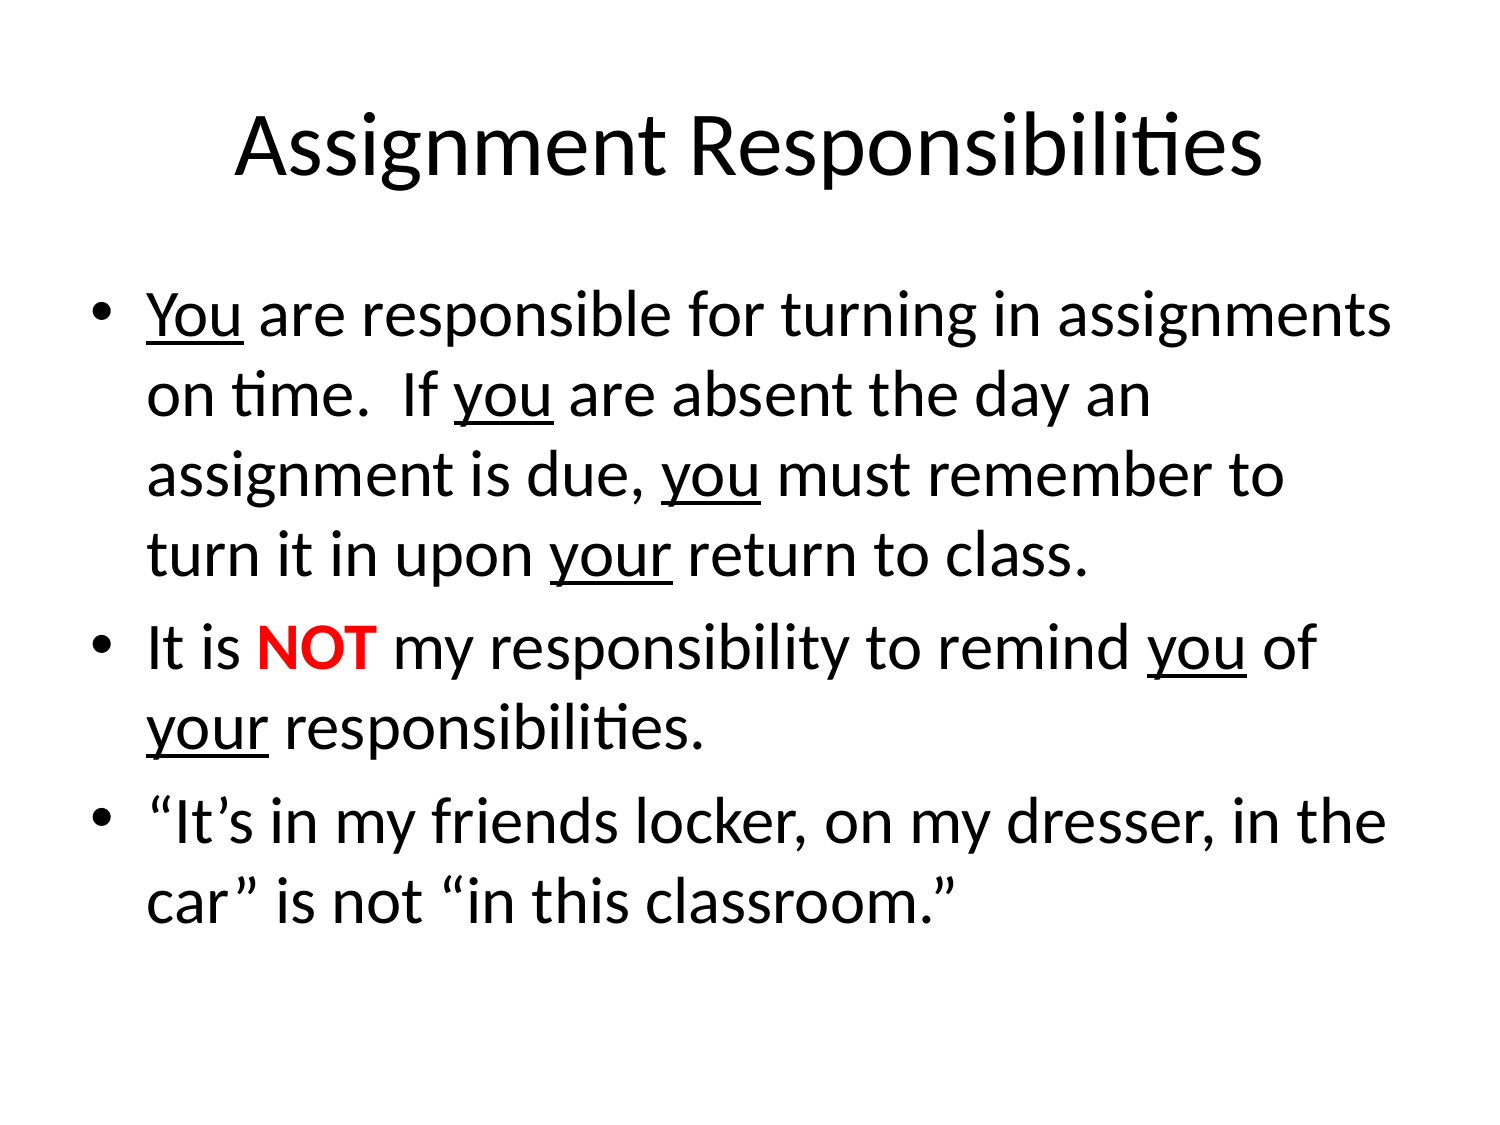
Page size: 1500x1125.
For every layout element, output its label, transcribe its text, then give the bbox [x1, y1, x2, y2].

title Assignment Responsibilities [75, 45, 1425, 233]
list You are responsible for turning in assignments on time. If you are absent the day an assignment is due, you must remember to turn it in upon your return to class. It is NOT my responsibility to remind you of your responsibilities. “It’s in my friends locker, on my dresser, in the car” is not “in this classroom.” [75, 262, 1425, 1005]
